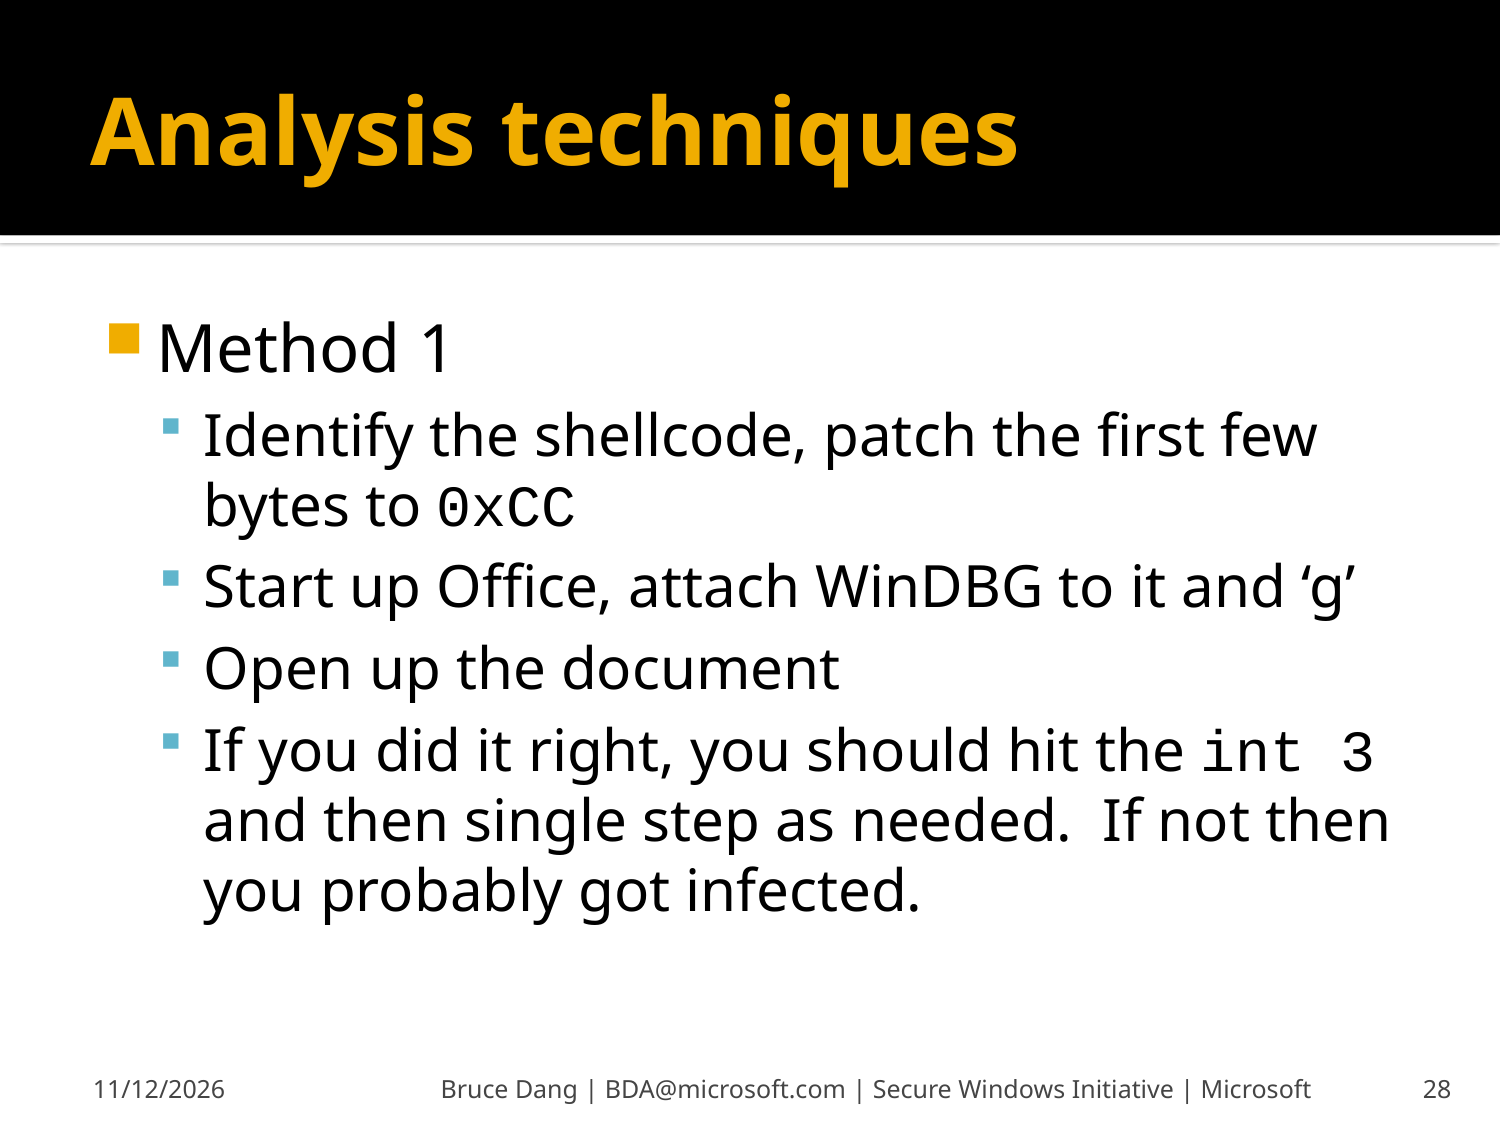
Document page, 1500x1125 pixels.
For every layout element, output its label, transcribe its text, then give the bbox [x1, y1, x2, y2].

slide_number 28 [1345, 1062, 1467, 1108]
list Method 1 Identify the shellcode, patch the first few bytes to 0xCC Start up Office, attach WinDBG to it and ‘g’ Open up the document If you did it right, you should hit the int 3 and then single step as needed. If not then you probably got infected. [75, 291, 1425, 1050]
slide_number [75, 1062, 425, 1108]
title Analysis techniques [75, 25, 1425, 231]
footer Bruce Dang | BDA@microsoft.com | Secure Windows Initiative | Microsoft [433, 1062, 1337, 1108]
